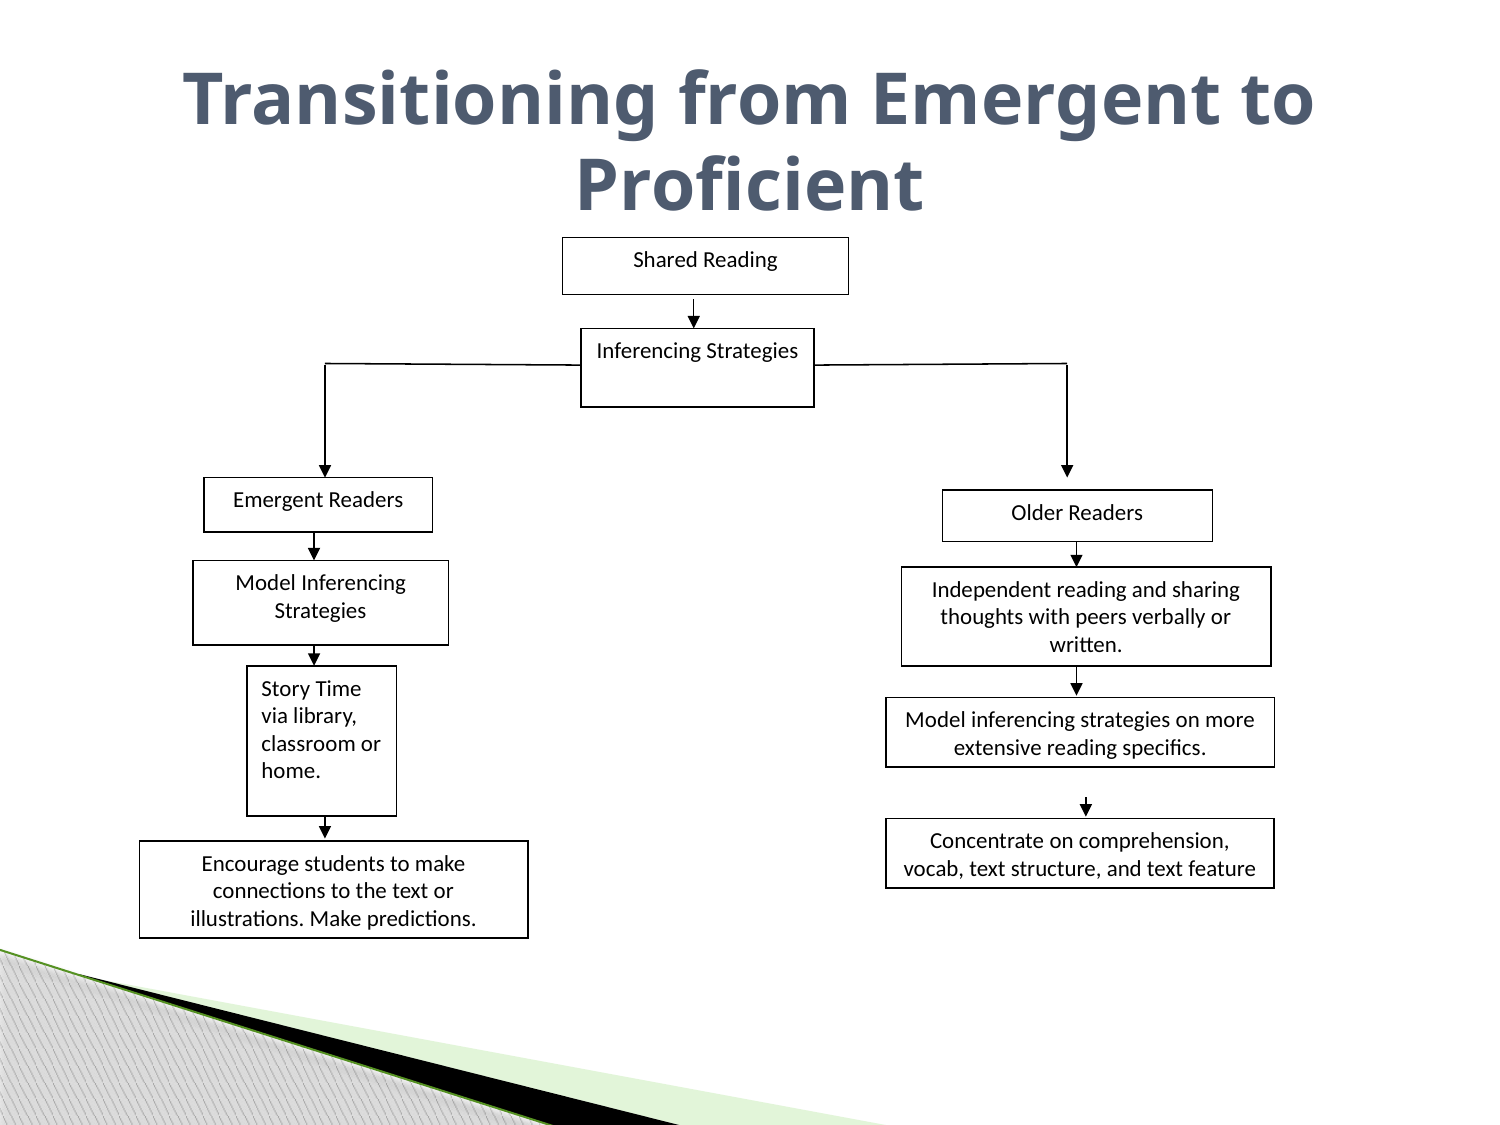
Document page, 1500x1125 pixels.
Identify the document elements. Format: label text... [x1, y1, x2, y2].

list [74, 242, 1426, 986]
title Transitioning from Emergent to Proficient [75, 45, 1425, 233]
text_box Shared Reading [562, 237, 849, 242]
